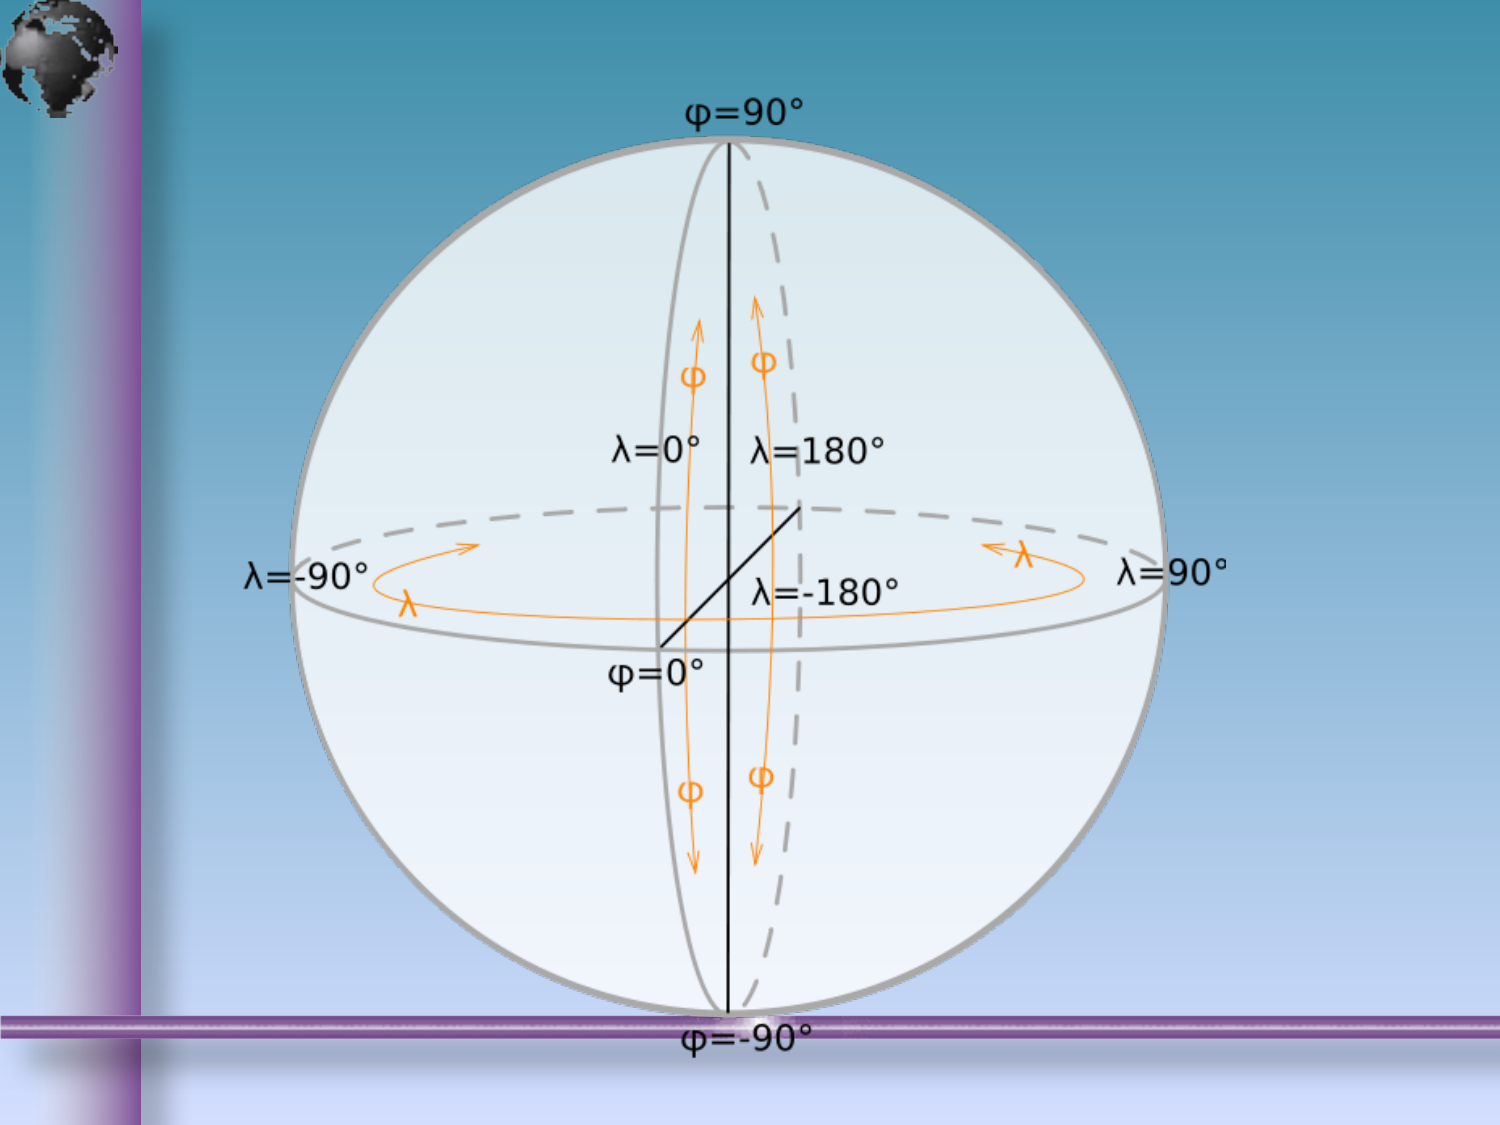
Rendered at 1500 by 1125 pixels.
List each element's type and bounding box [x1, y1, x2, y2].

picture [241, 93, 1226, 1064]
